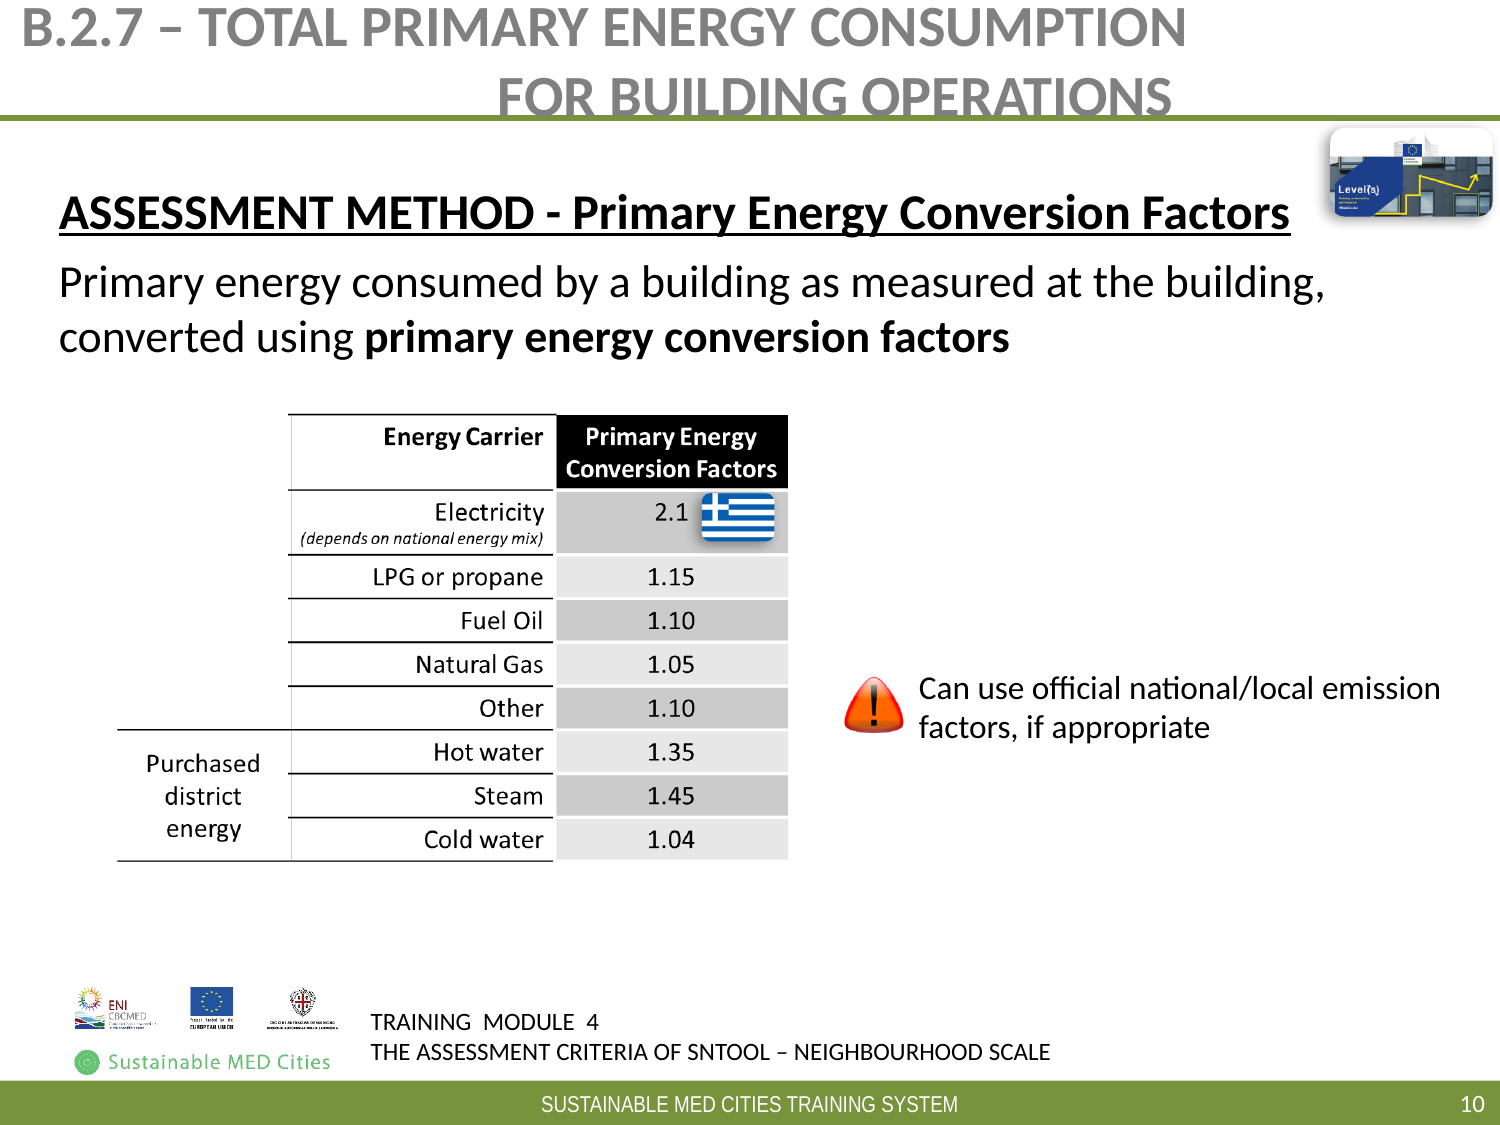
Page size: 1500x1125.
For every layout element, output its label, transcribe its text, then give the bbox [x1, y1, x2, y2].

picture [117, 409, 790, 872]
text_box Can use official national/local emission factors, if appropriate [904, 658, 1493, 753]
picture [1329, 127, 1493, 217]
title B.2.7 – TOTAL PRIMARY ENERGY CONSUMPTION FOR BUILDING OPERATIONS [0, 0, 1500, 117]
slide_number 10 [1149, 1072, 1500, 1125]
picture [62, 978, 356, 1080]
list ASSESSMENT METHOD - Primary Energy Conversion Factors Primary energy consumed by a building as measured at the building, converted using primary energy conversion factors [43, 172, 1493, 355]
picture [841, 673, 905, 735]
